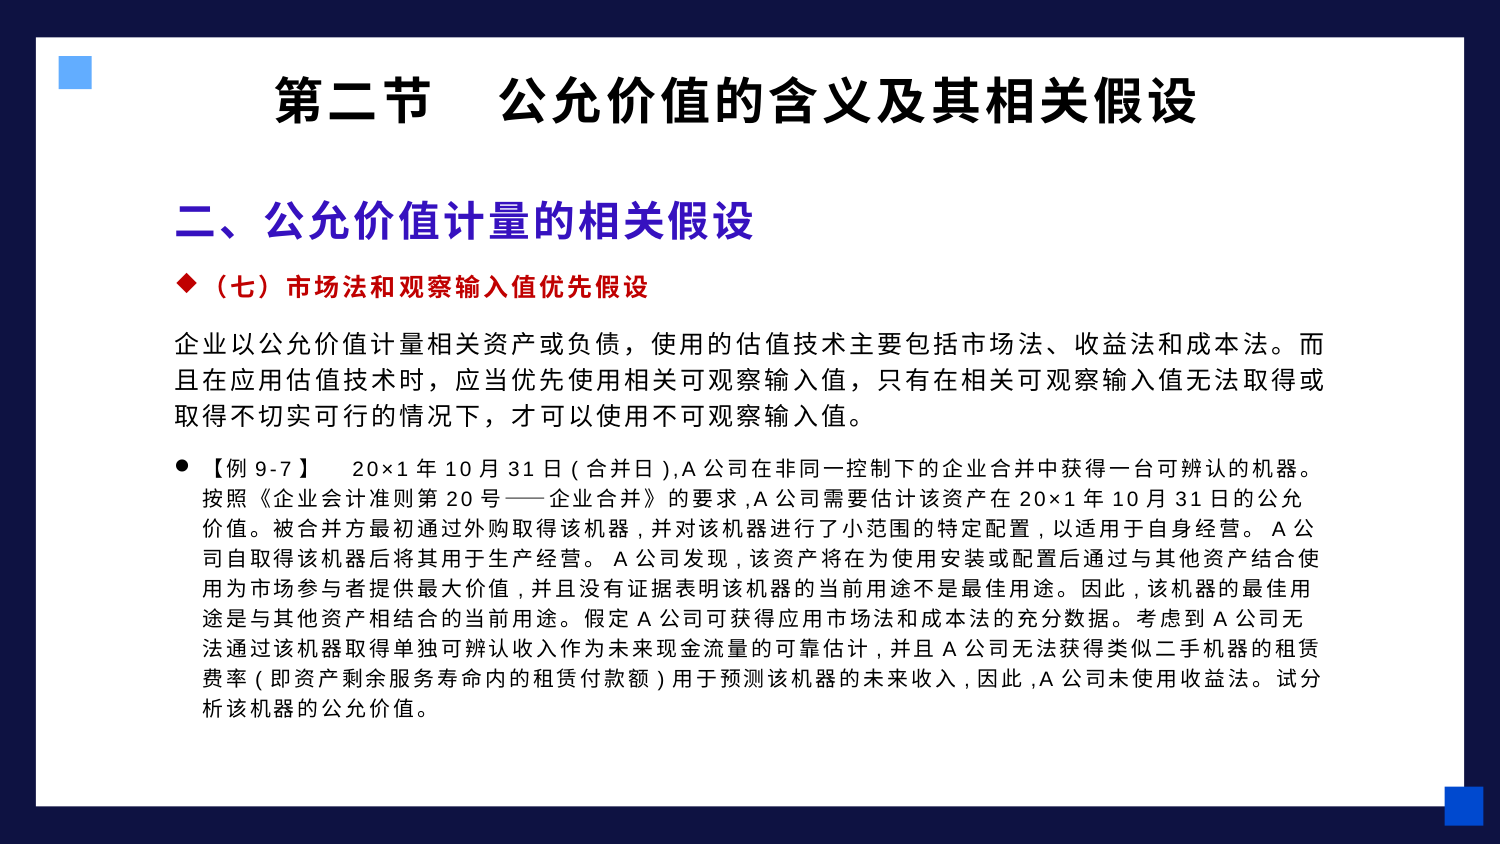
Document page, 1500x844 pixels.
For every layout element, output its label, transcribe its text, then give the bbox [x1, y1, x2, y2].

title 第二节 公允价值的含义及其相关假设 [141, 48, 1327, 138]
list 二、公允价值计量的相关假设 （七）市场法和观察输入值优先假设 企业以公允价值计量相关资产或负债，使用的估值技术主要包括市场法、收益法和成本法。而且在应用估值技术时，应当优先使用相关可观察输入值，只有在相关可观察输入值无法取得或取得不切实可行的情况下，才可以使用不可观察输入值。 【例9-7】 20×1年10月31日(合并日),A公司在非同一控制下的企业合并中获得一台可辨认的机器。按照《企业会计准则第20号——企业合并》的要求,A公司需要估计该资产在20×1年10月31日的公允价值。被合并方最初通过外购取得该机器,并对该机器进行了小范围的特定配置,以适用于自身经营。A公司自取得该机器后将其用于生产经营。A公司发现,该资产将在为使用安装或配置后通过与其他资产结合使用为市场参与者提供最大价值,并且没有证据表明该机器的当前用途不是最佳用途。因此,该机器的最佳用途是与其他资产相结合的当前用途。假定A公司可获得应用市场法和成本法的充分数据。考虑到A公司无法通过该机器取得单独可辨认收入作为未来现金流量的可靠估计,并且A公司无法获得类似二手机器的租赁费率(即资产剩余服务寿命内的租赁付款额)用于预测该机器的未来收入,因此,A公司未使用收益法。试分析该机器的公允价值。 [157, 179, 1343, 718]
